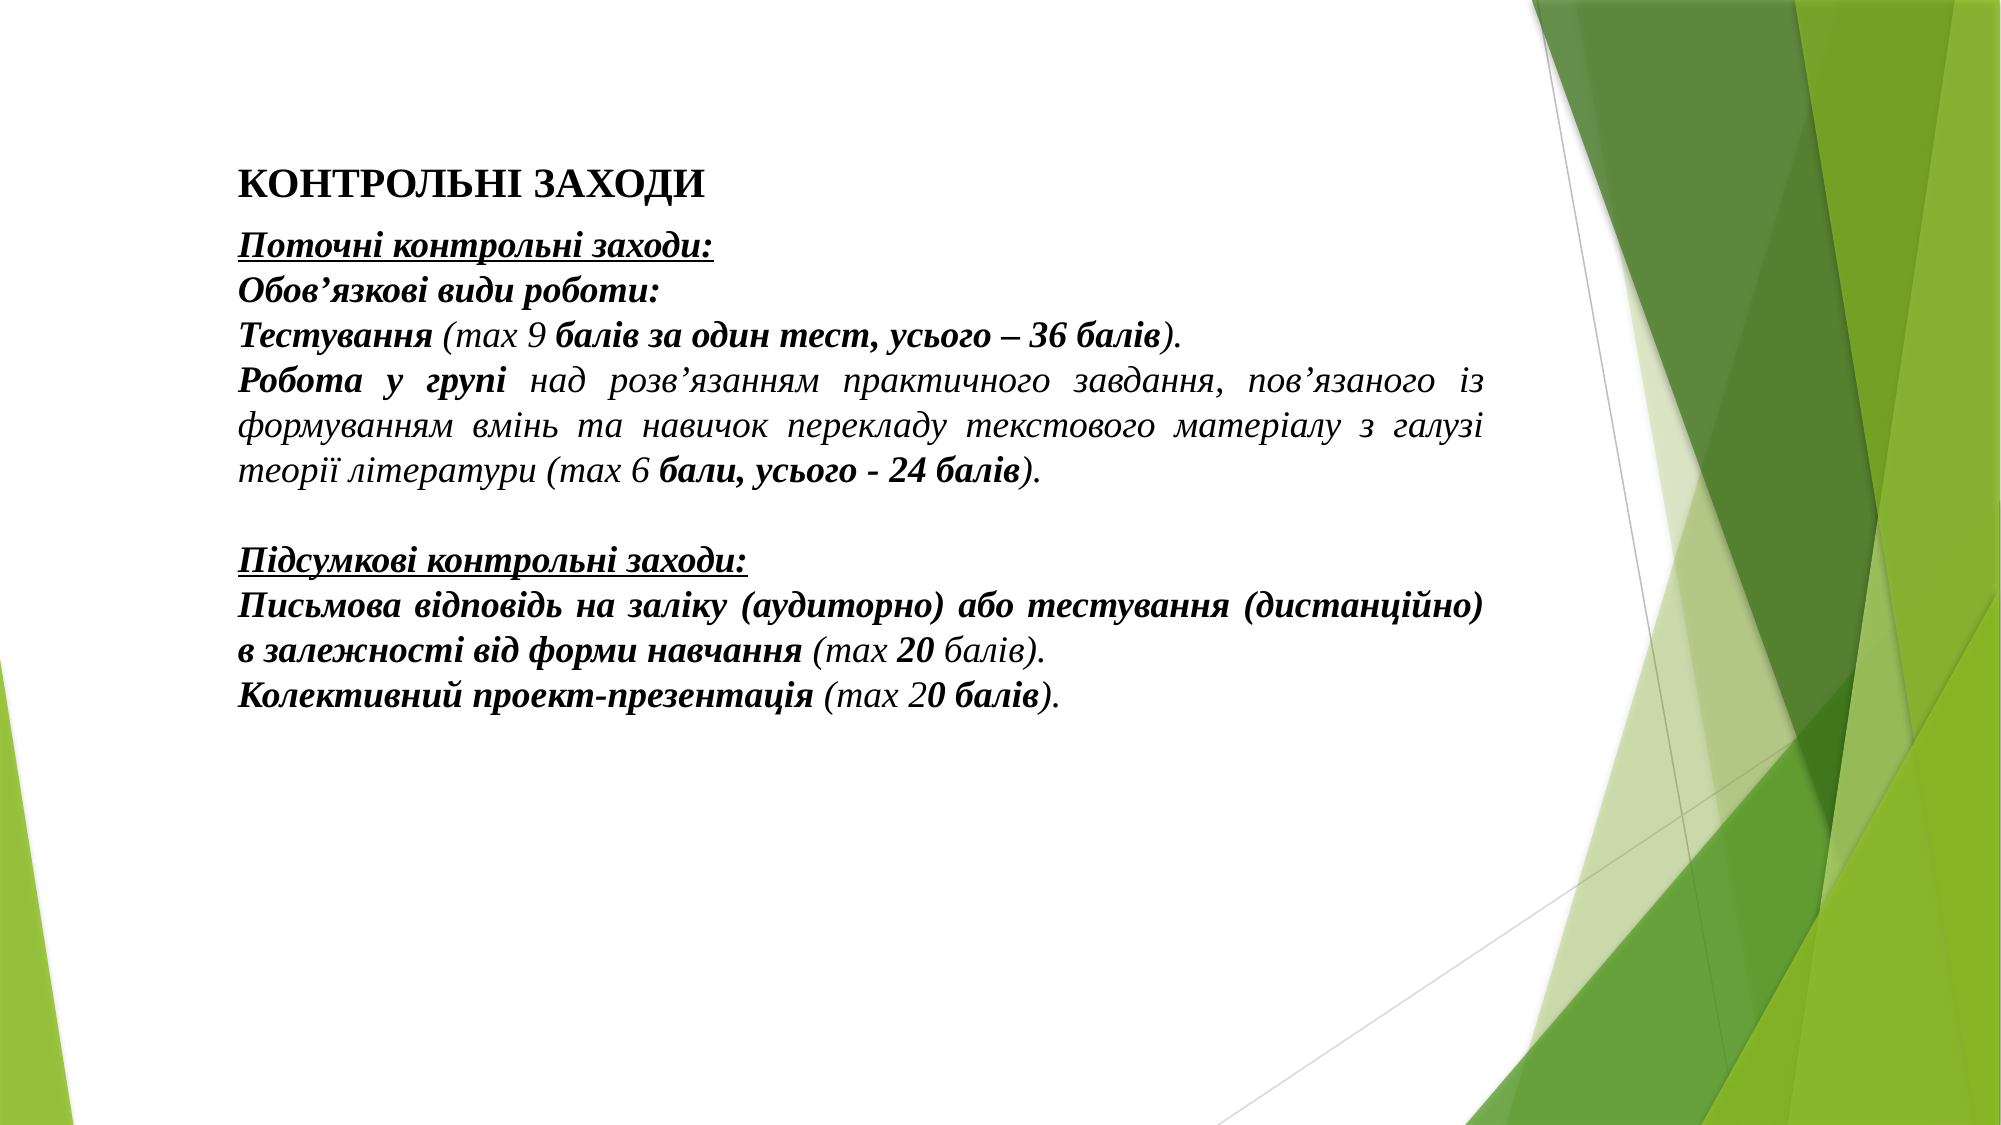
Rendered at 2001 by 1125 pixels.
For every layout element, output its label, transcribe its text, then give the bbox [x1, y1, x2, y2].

text_box КОНТРОЛЬНІ ЗАХОДИ Поточні контрольні заходи: Обов’язкові види роботи: Тестування (max 9 балів за один тест, усього – 36 балів). Робота у групі над розв’язанням практичного завдання, пов’язаного із формуванням вмінь та навичок перекладу текстового матеріалу з галузі теорії літератури (max 6 бали, усього - 24 балів). Підсумкові контрольні заходи: Письмова відповідь на заліку (аудиторно) або тестування (дистанційно) в залежності від форми навчання (max 20 балів). Колективний проект-презентація (max 20 балів). [223, 148, 1500, 723]
